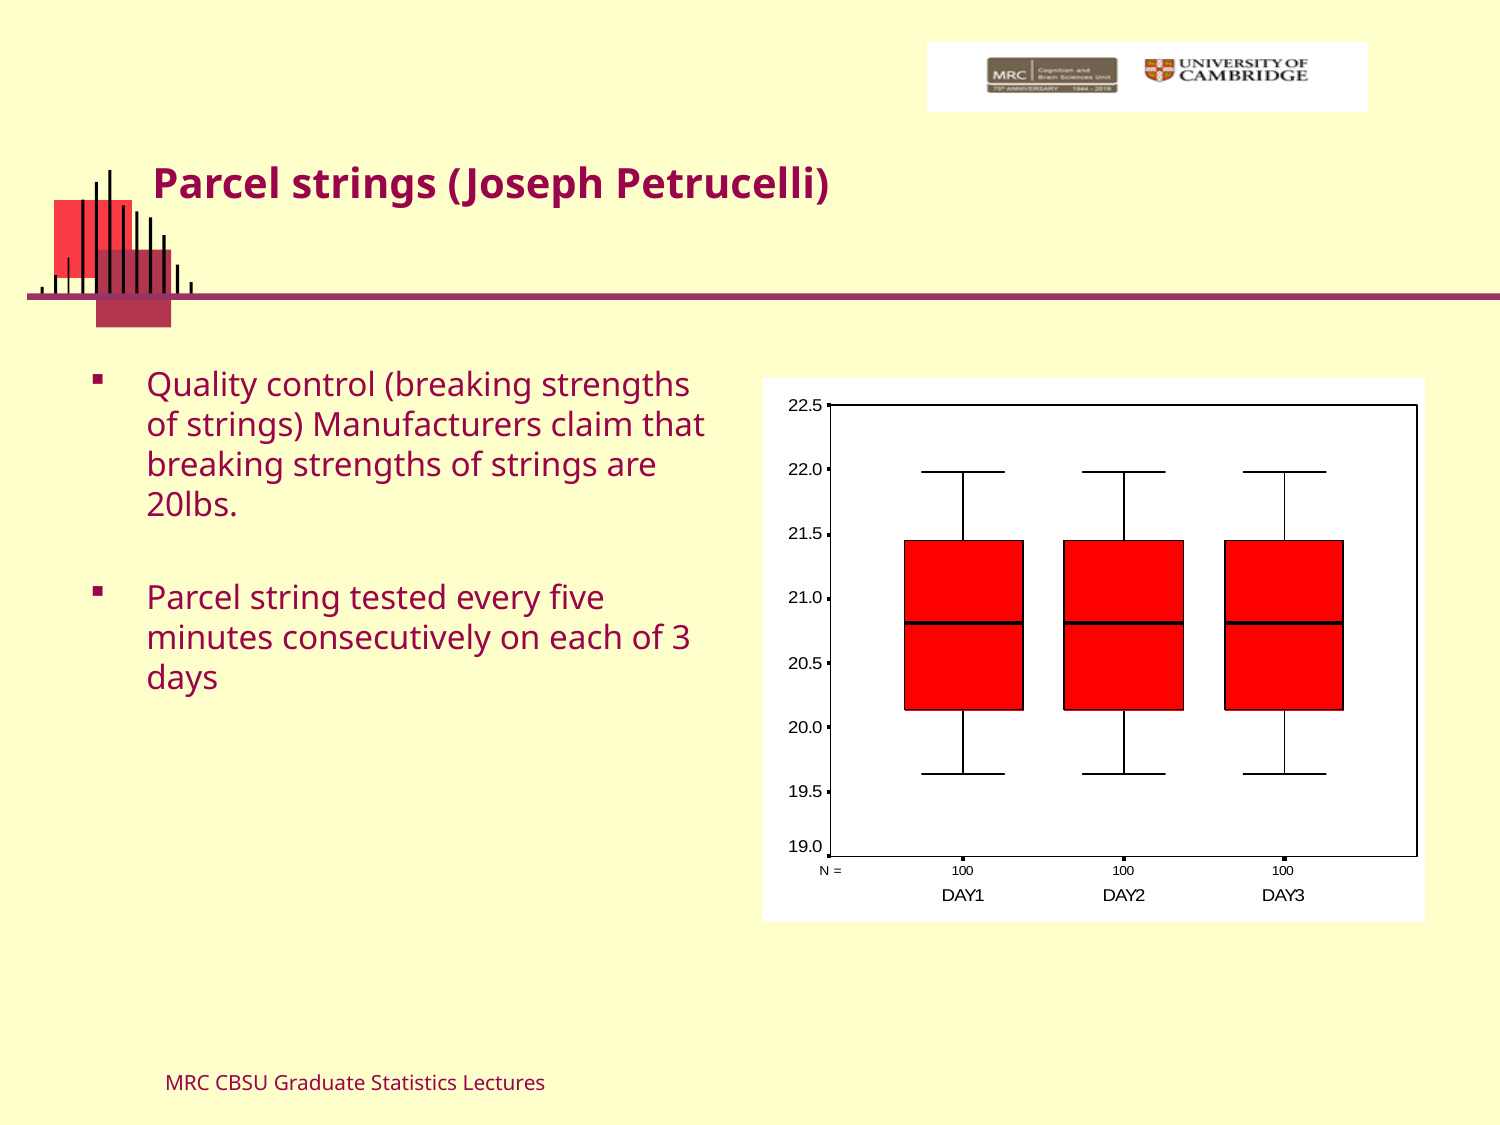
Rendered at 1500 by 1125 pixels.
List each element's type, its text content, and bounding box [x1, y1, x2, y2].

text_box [762, 377, 1426, 923]
picture [927, 42, 1368, 112]
footer MRC CBSU Graduate Statistics Lectures [149, 1062, 988, 1101]
list Quality control (breaking strengths of strings) Manufacturers claim that breaking strengths of strings are 20lbs. Parcel string tested every five minutes consecutively on each of 3 days [75, 262, 738, 1038]
title Parcel strings (Joseph Petrucelli) [137, 137, 988, 233]
